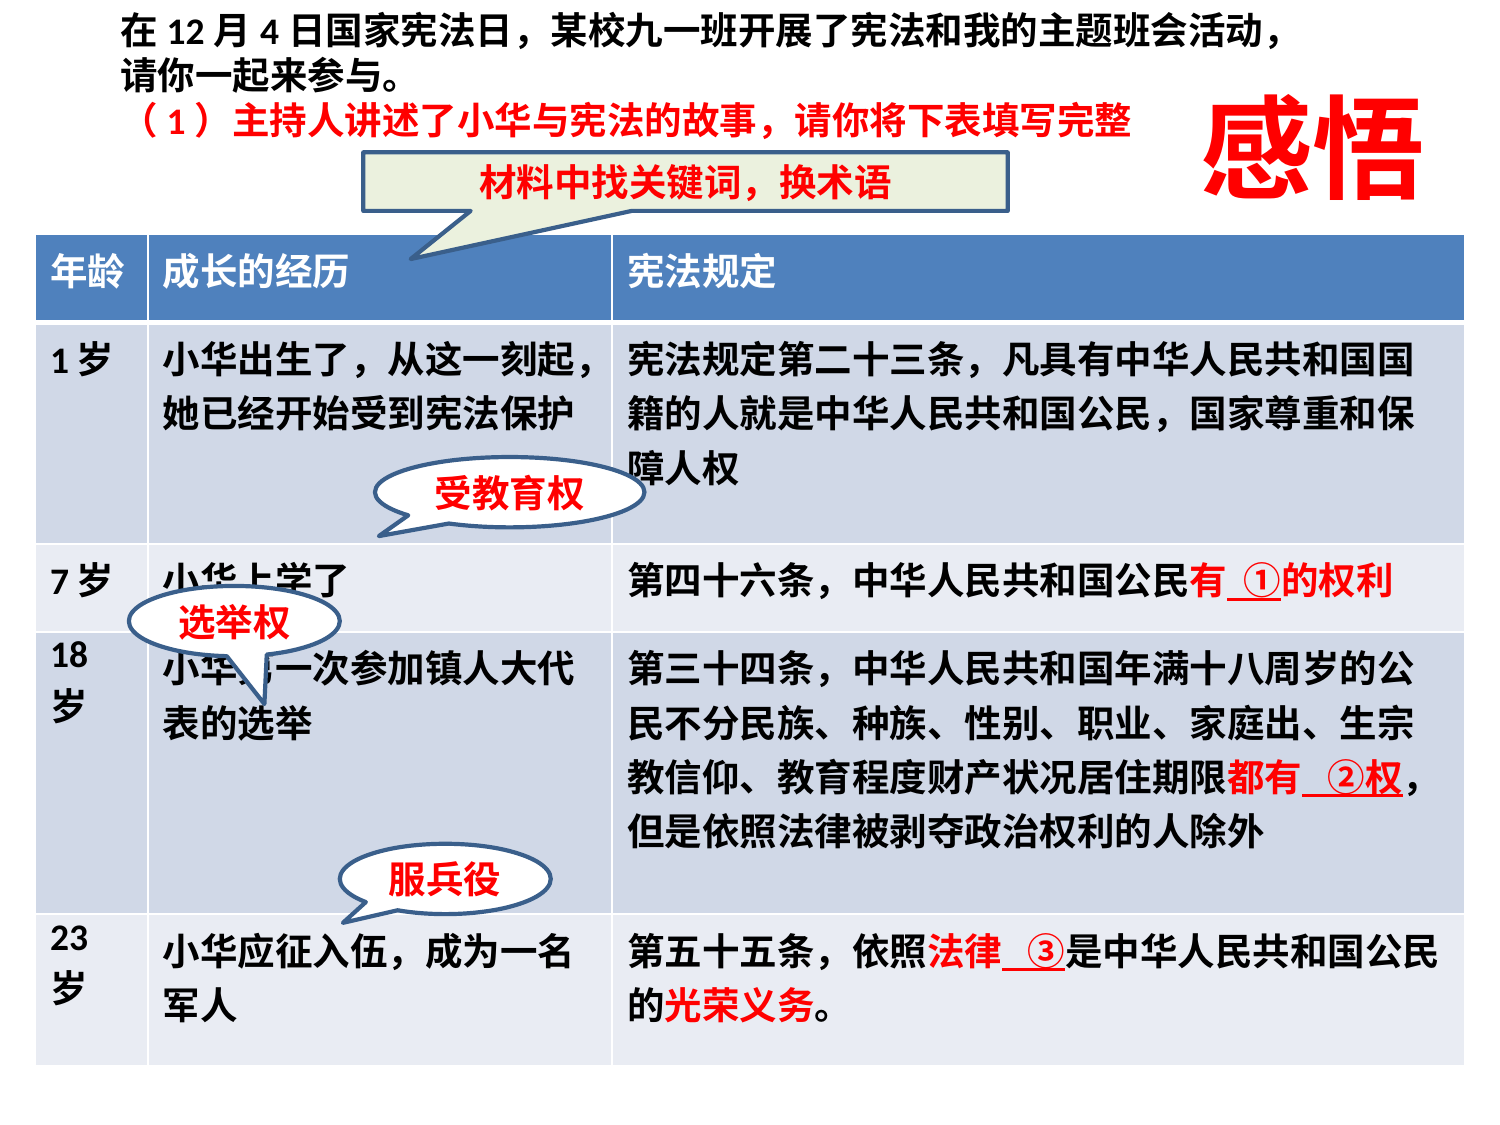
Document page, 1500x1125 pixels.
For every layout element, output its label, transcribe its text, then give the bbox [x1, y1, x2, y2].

table_cell 1岁 [36, 325, 147, 543]
table_cell 小华上学了 [149, 545, 611, 631]
table_cell 小华第一次参加镇人大代表的选举 [149, 633, 611, 913]
text_box 感悟 [1185, 70, 1441, 221]
text_box 服兵役 [337, 841, 553, 925]
table_header 宪法规定 [613, 235, 1464, 320]
table_cell 第三十四条，中华人民共和国年满十八周岁的公民不分民族、种族、性别、职业、家庭出、生宗教信仰、教育程度财产状况居住期限都有 ②权，但是依照法律被剥夺政治权利的人除外 [613, 633, 1464, 913]
table_cell 第四十六条，中华人民共和国公民有 ①的权利 [613, 545, 1464, 631]
text_box 在12月4日国家宪法日，某校九一班开展了宪法和我的主题班会活动，请你一起来参与。 （1）主持人讲述了小华与宪法的故事，请你将下表填写完整 [105, 0, 1337, 150]
table_cell 23岁 [36, 915, 147, 1065]
table_header 成长的经历 [149, 235, 611, 320]
text_box 受教育权 [372, 454, 647, 539]
text_box 材料中找关键词，换术语 [361, 150, 1010, 262]
table_cell 小华应征入伍，成为一名军人 [149, 915, 611, 1065]
table_cell 小华出生了，从这一刻起，她已经开始受到宪法保护 [149, 325, 611, 543]
table_cell 7岁 [36, 545, 147, 631]
table_cell 宪法规定第二十三条，凡具有中华人民共和国国籍的人就是中华人民共和国公民，国家尊重和保障人权 [613, 325, 1464, 543]
text_box 选举权 [126, 583, 342, 706]
table_cell 18岁 [36, 633, 147, 913]
table_header 年龄 [36, 235, 147, 320]
table_cell 第五十五条，依照法律 ③是中华人民共和国公民的光荣义务。 [613, 915, 1464, 1065]
